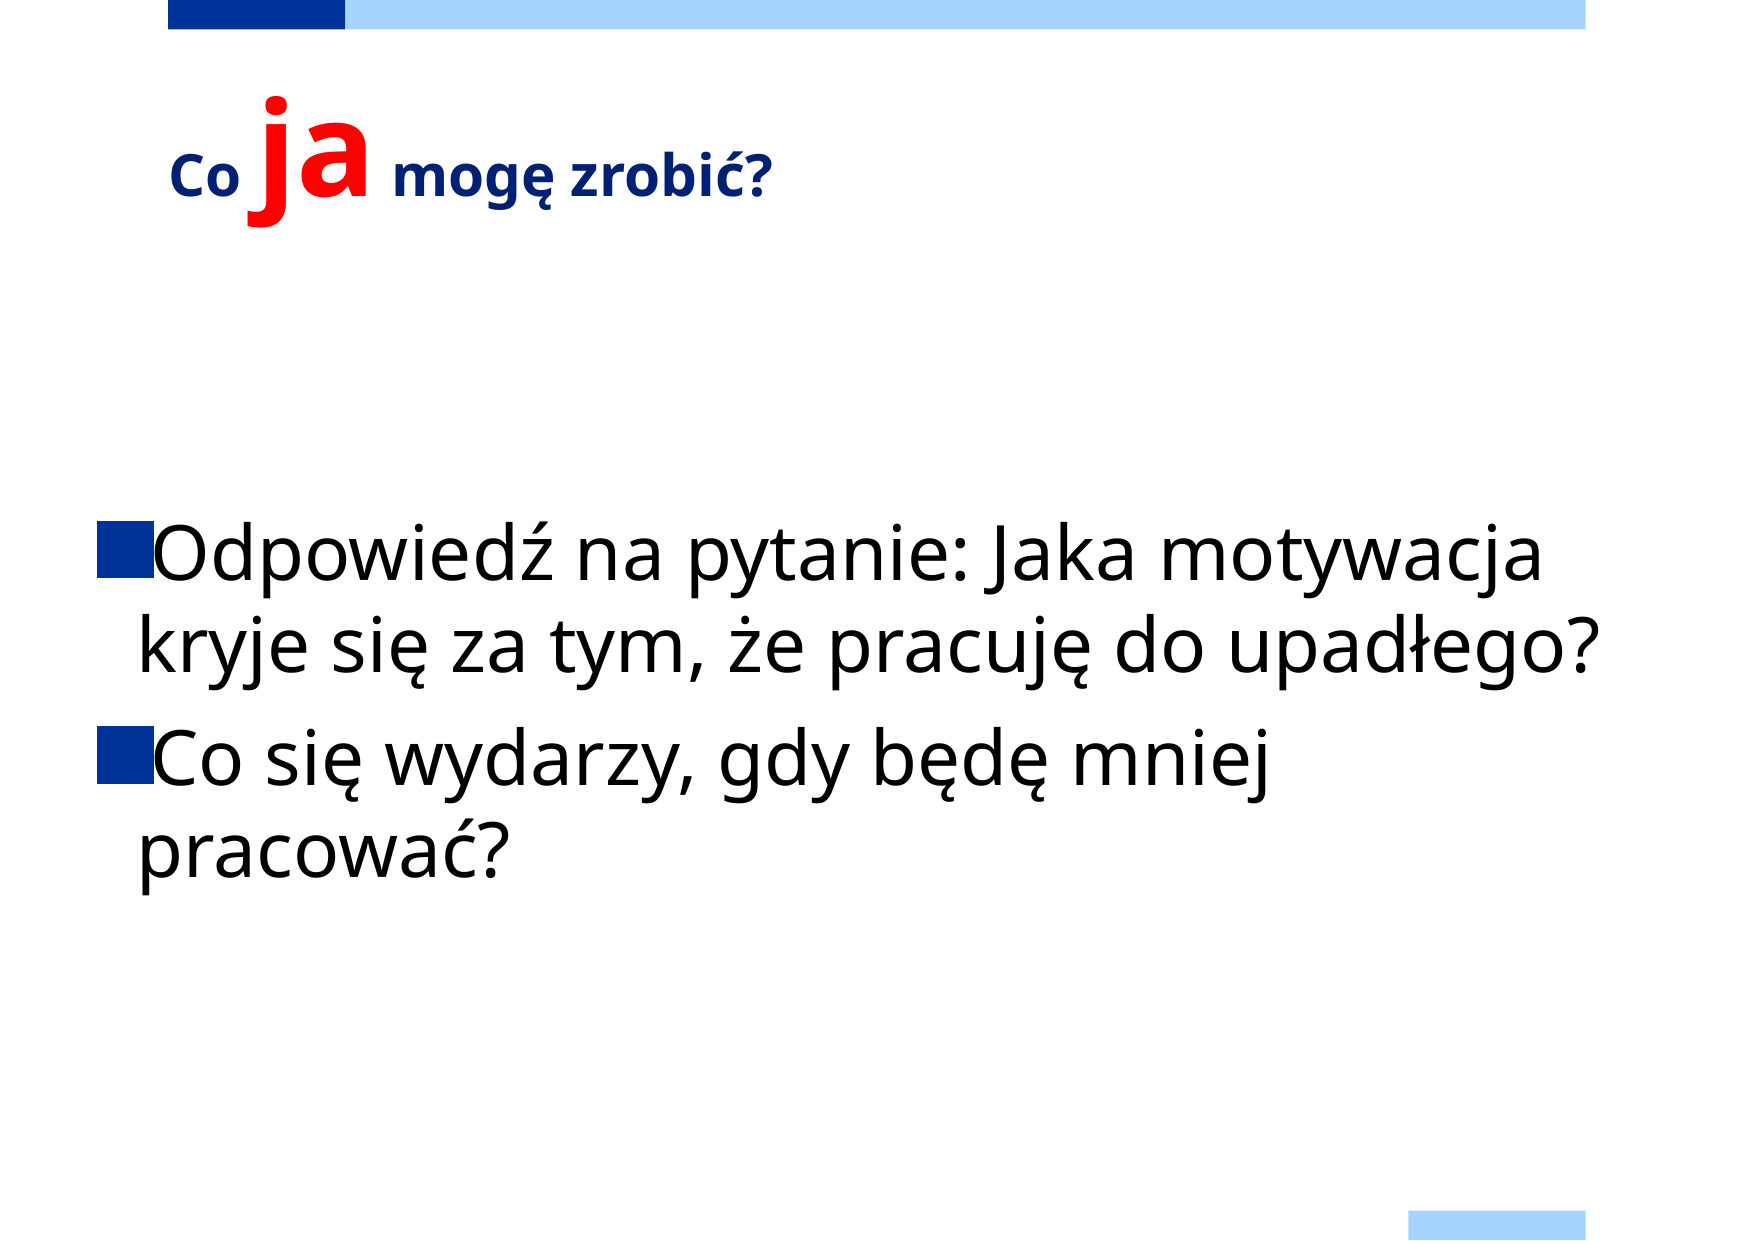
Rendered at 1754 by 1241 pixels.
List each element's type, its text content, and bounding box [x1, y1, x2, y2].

title Co ja mogę zrobić? [168, 147, 1586, 325]
picture [97, 726, 154, 784]
picture [97, 521, 154, 578]
list Odpowiedź na pytanie: Jaka motywacja kryje się za tym, że pracuję do upadłego? Co się wydarzy, gdy będę mniej pracować? [97, 503, 1611, 985]
